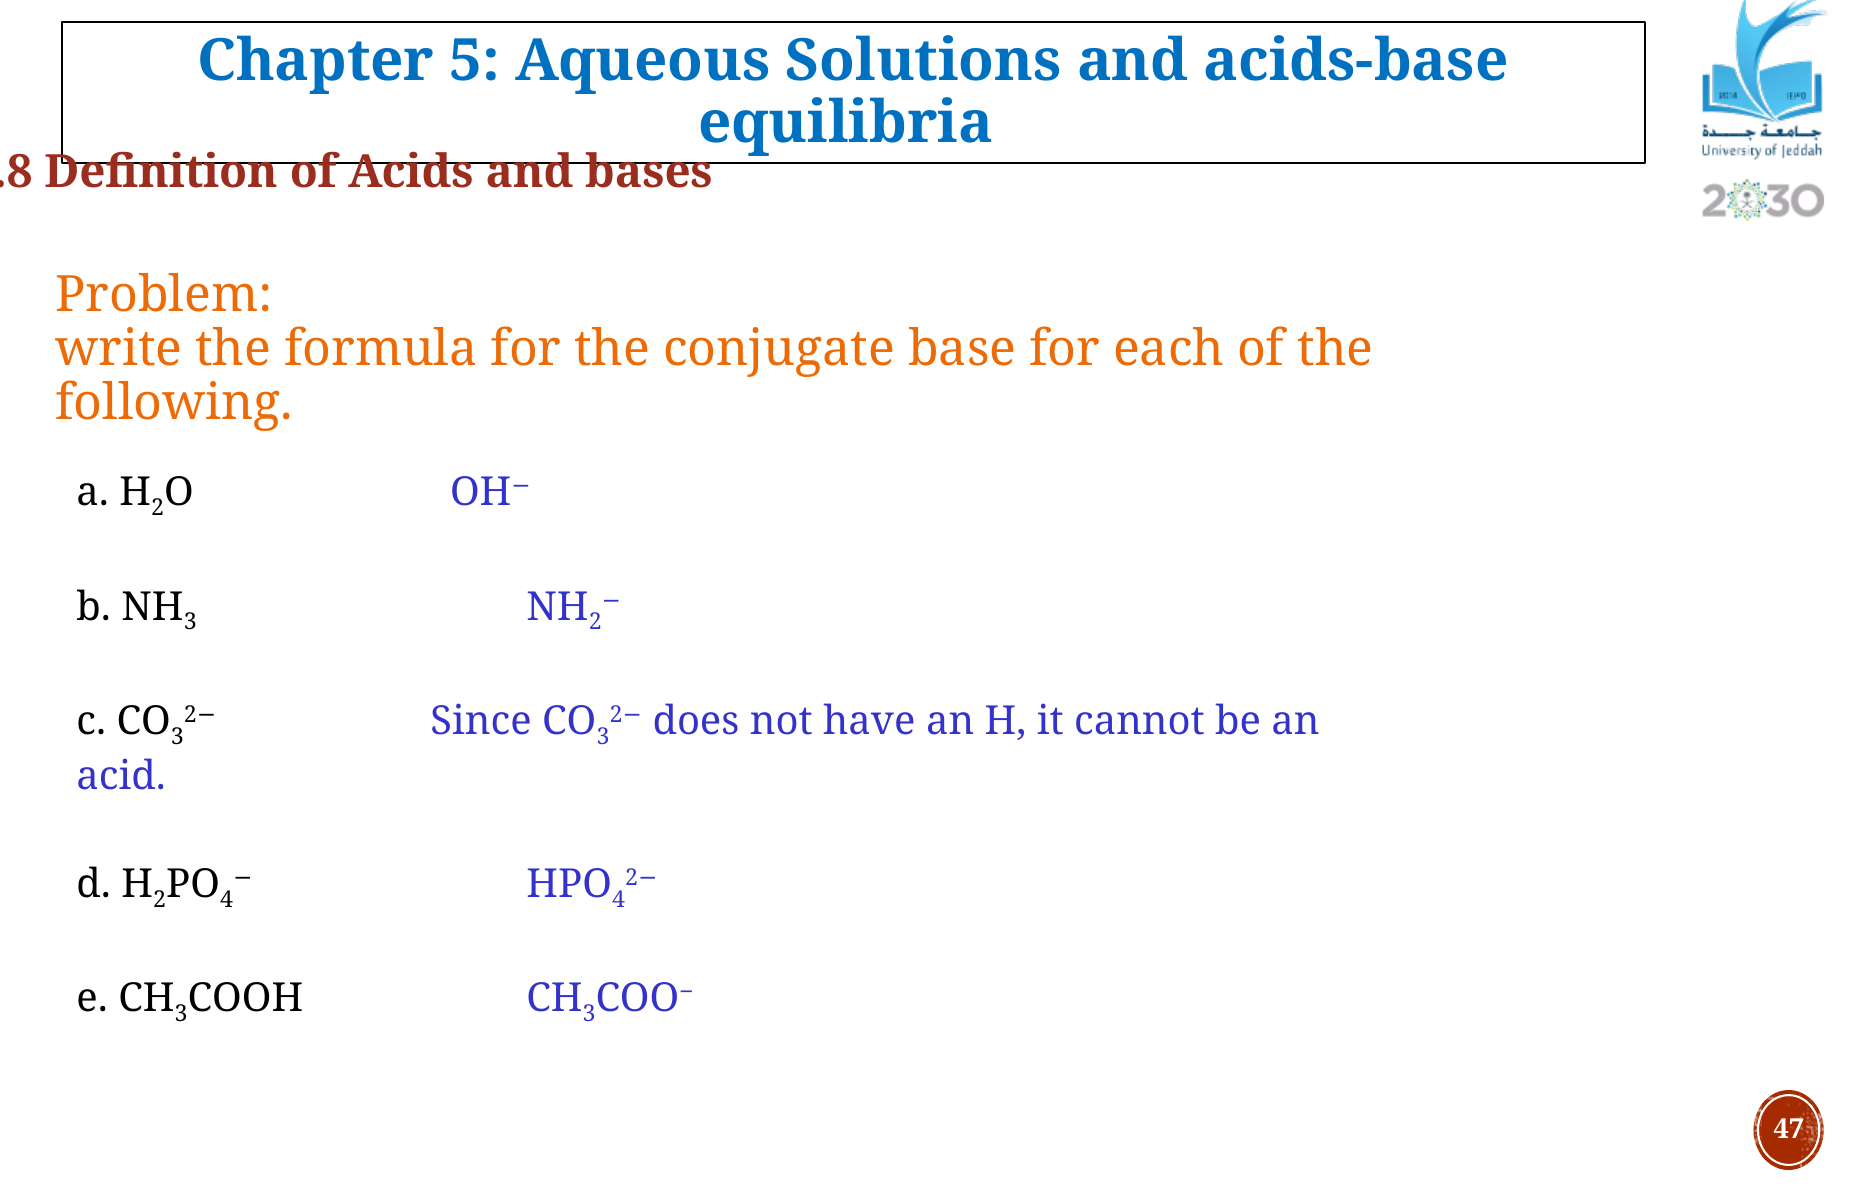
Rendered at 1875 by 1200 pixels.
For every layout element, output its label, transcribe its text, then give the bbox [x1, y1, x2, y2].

text_box a. H2O OH− b. NH3 NH2− c. CO32− Since CO32− does not have an H, it cannot be an acid. d. H2PO4− HPO42− e. CH3COOH CH3COO− [61, 458, 1425, 1034]
text_box 5.8 Definition of Acids and bases [0, 134, 729, 205]
title Problem: write the formula for the conjugate base for each of the following. [0, 260, 1576, 476]
text_box Chapter 5: Aqueous Solutions and acids-base equilibria [61, 21, 1646, 164]
picture [1681, 0, 1846, 227]
slide_number 47 [1739, 1097, 1838, 1162]
